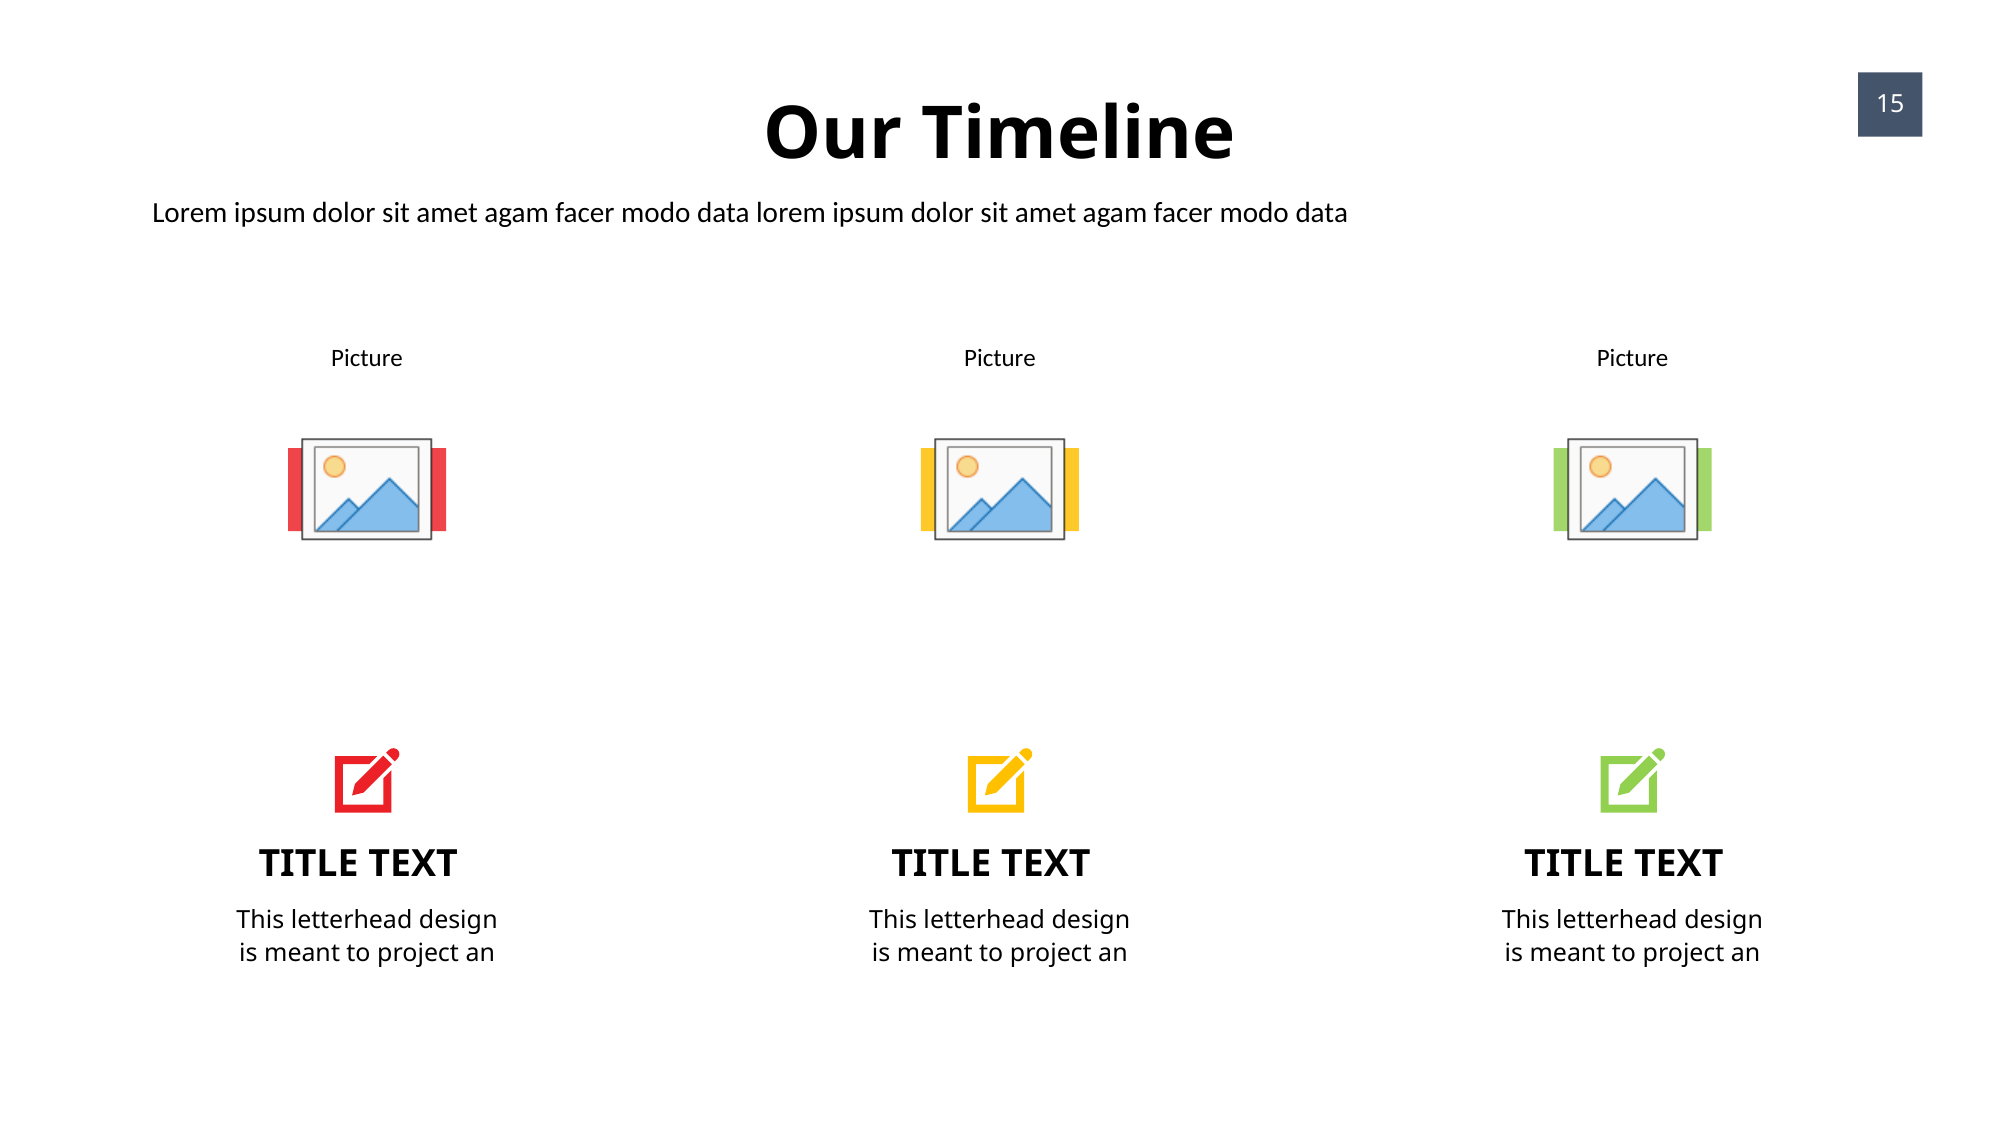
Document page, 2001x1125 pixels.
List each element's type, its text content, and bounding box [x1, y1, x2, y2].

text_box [227, 748, 507, 969]
picture [175, 333, 560, 646]
picture [1440, 333, 1825, 646]
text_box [860, 748, 1140, 969]
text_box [1493, 748, 1772, 969]
slide_number 15 [1863, 78, 1927, 130]
subtitle Lorem ipsum dolor sit amet agam facer modo data lorem ipsum dolor sit amet agam facer modo data [137, 186, 1863, 227]
title Our Timeline [137, 78, 1863, 186]
picture [807, 333, 1192, 646]
